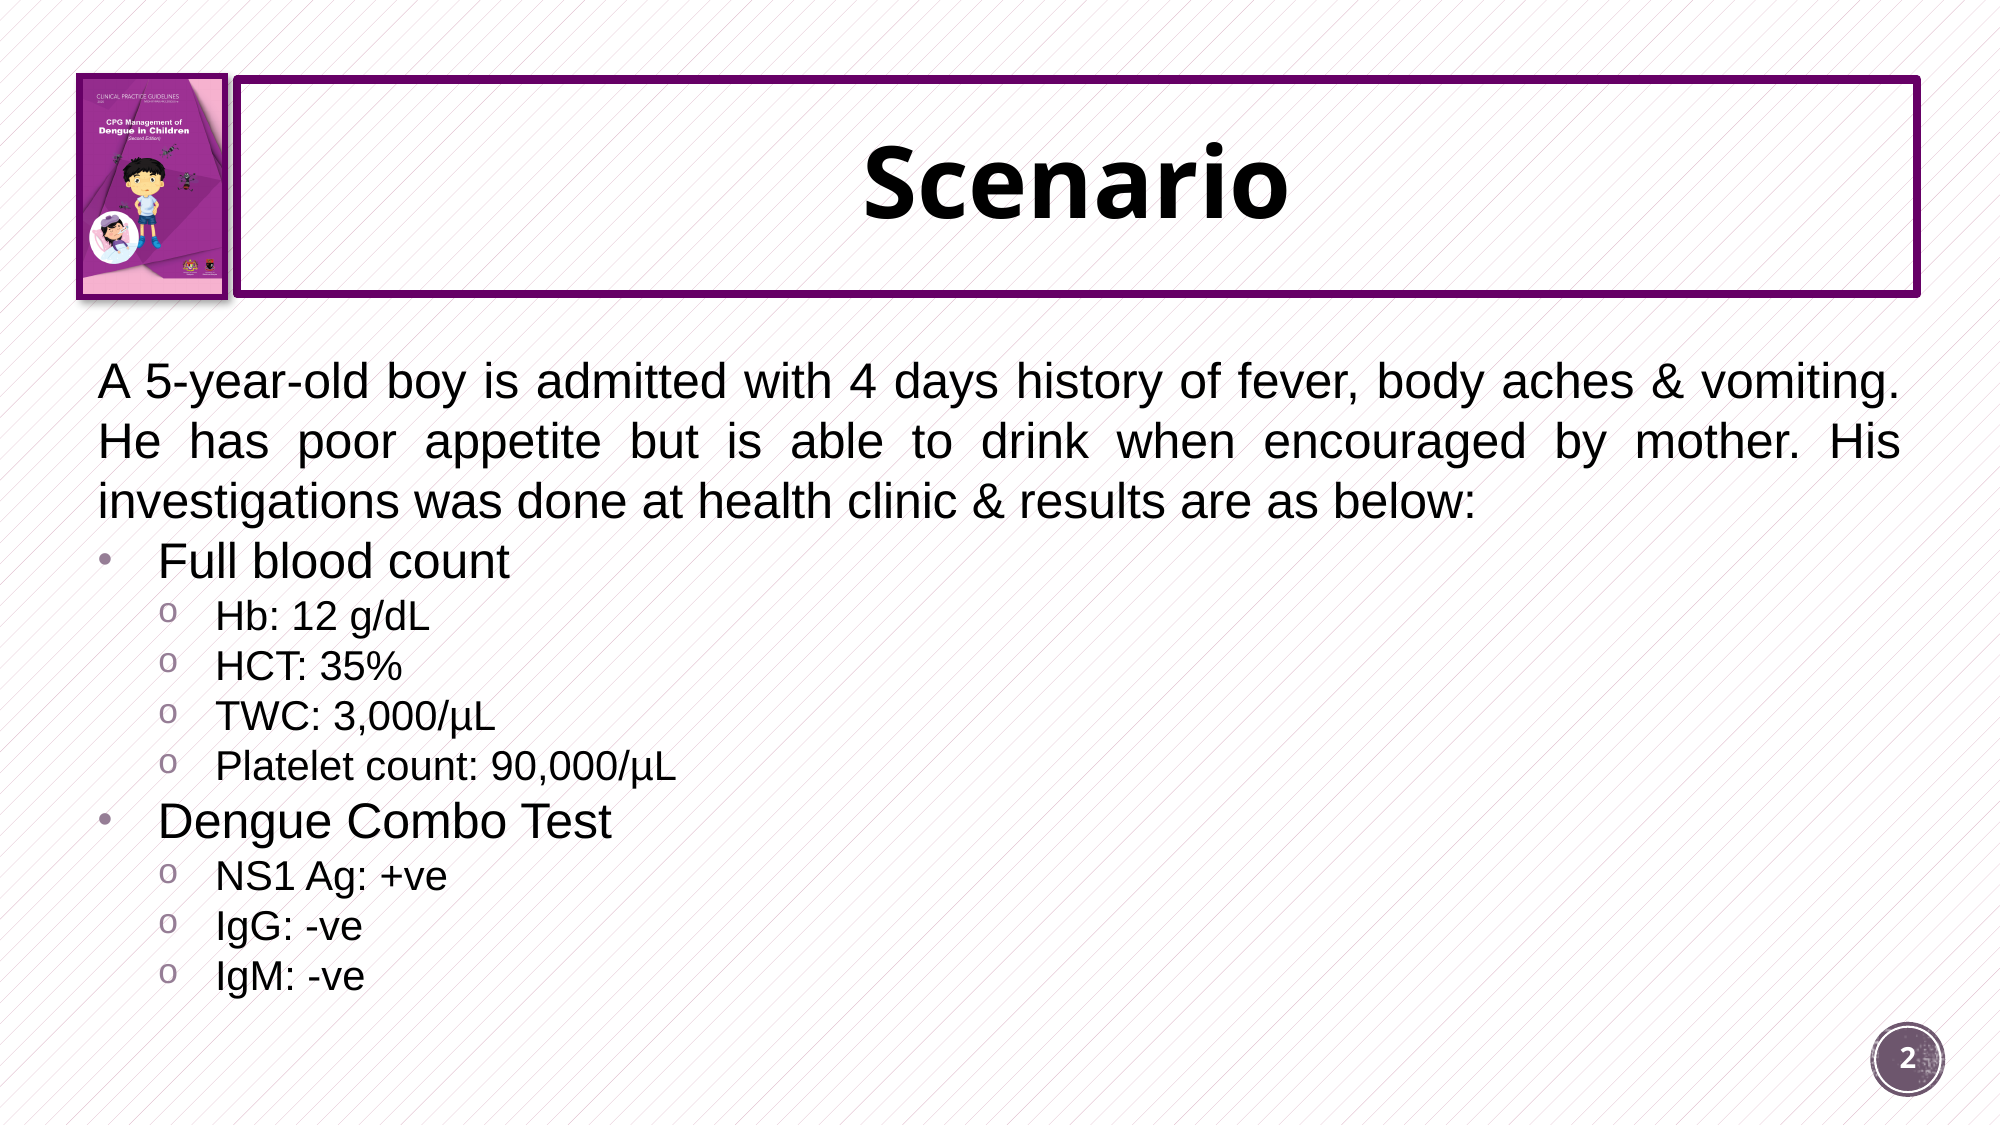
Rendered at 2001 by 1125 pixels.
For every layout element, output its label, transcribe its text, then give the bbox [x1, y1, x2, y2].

slide_number 2 [1855, 1028, 1961, 1089]
title Scenario [237, 79, 1918, 294]
list A 5-year-old boy is admitted with 4 days history of fever, body aches & vomiting. He has poor appetite but is able to drink when encouraged by mother. His investigations was done at health clinic & results are as below: Full blood count Hb: 12 g/dL HCT: 35% TWC: 3,000/µL Platelet count: 90,000/µL Dengue Combo Test NS1 Ag: +ve IgG: -ve IgM: -ve [82, 340, 1918, 1025]
picture [83, 79, 222, 294]
